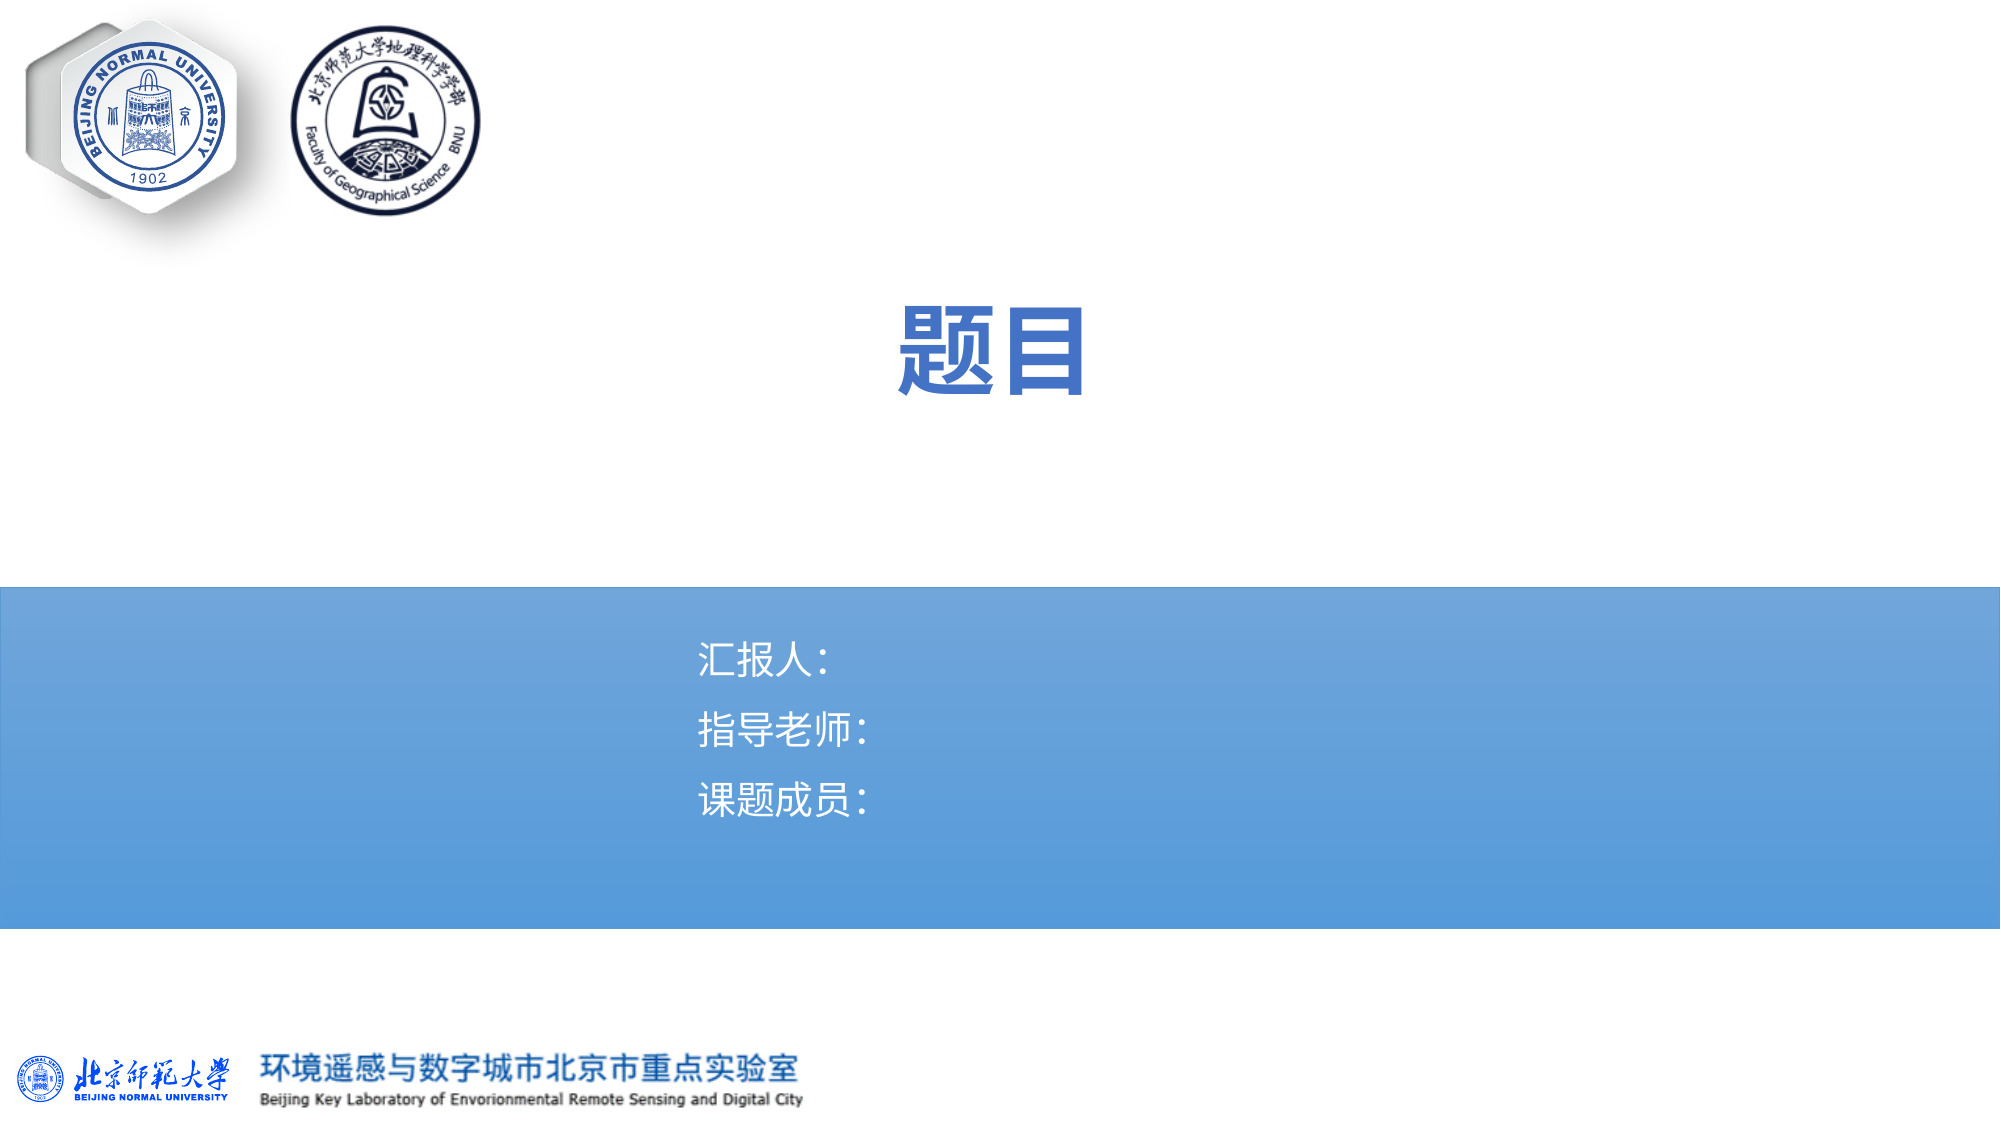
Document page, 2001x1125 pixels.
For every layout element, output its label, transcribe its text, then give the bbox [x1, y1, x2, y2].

text_box 汇报人： 指导老师： 课题成员： [682, 604, 1496, 899]
text_box 题目 [108, 277, 1885, 418]
picture [289, 24, 486, 218]
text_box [0, 0, 267, 234]
text_box [0, 587, 2000, 929]
picture [252, 1012, 814, 1125]
